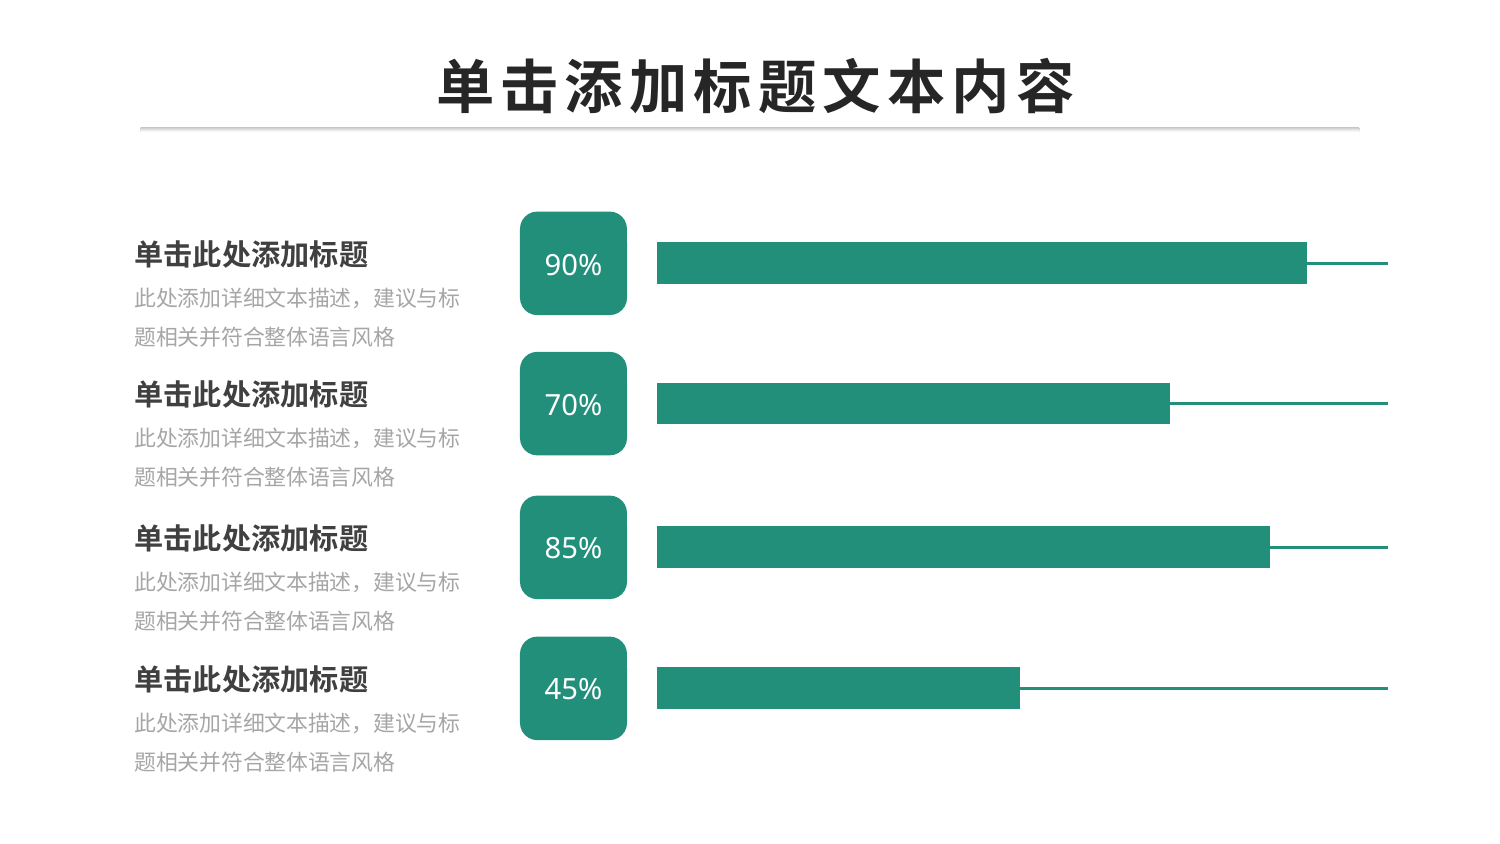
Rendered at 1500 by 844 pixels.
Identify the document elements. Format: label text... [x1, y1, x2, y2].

text_box 单击添加标题文本内容 [265, 44, 1246, 126]
text_box 90% [519, 211, 628, 316]
text_box 85% [519, 495, 628, 600]
text_box 单击此处添加标题 此处添加详细文本描述，建议与标题相关并符合整体语言风格 [119, 636, 488, 783]
text_box 45% [519, 636, 628, 741]
text_box 单击此处添加标题 此处添加详细文本描述，建议与标题相关并符合整体语言风格 [119, 351, 488, 495]
text_box 单击此处添加标题 此处添加详细文本描述，建议与标题相关并符合整体语言风格 [119, 211, 488, 351]
text_box 70% [519, 351, 628, 456]
text_box 单击此处添加标题 此处添加详细文本描述，建议与标题相关并符合整体语言风格 [119, 495, 488, 636]
